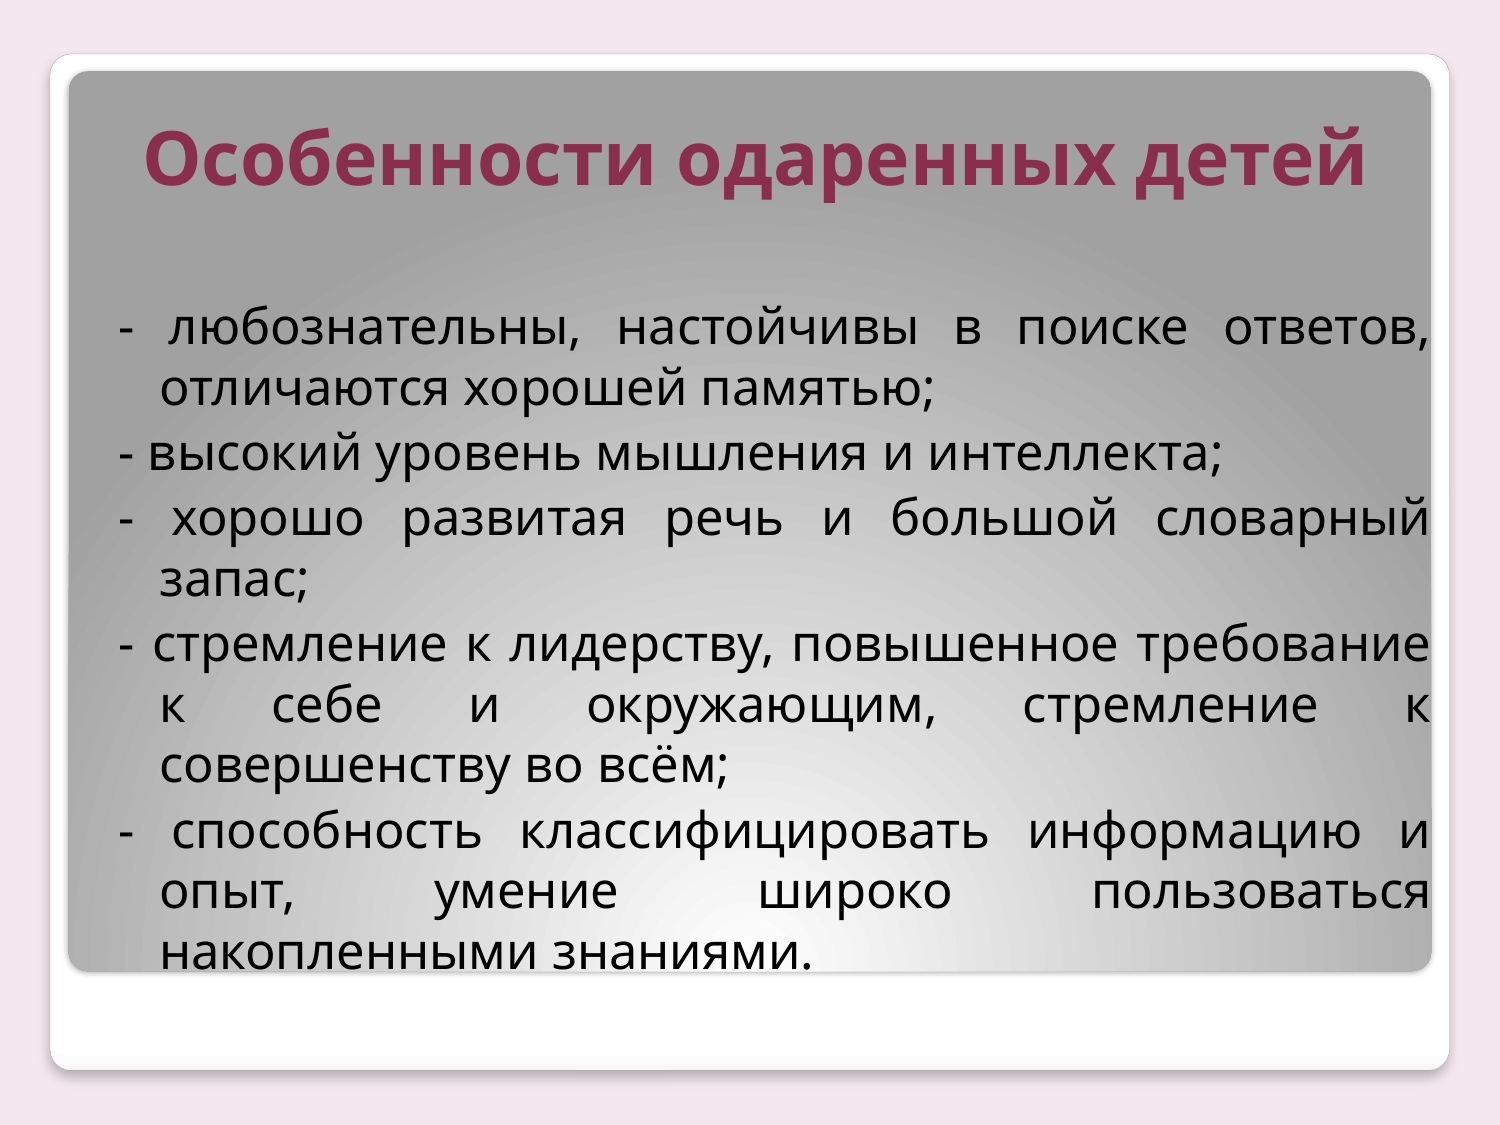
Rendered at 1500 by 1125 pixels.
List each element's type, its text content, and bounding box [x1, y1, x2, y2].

title Особенности одаренных детей [88, 78, 1424, 209]
list - любознательны, настойчивы в поиске ответов, отличаются хорошей памятью; - высокий уровень мышления и интеллекта; - хорошо развитая речь и большой словарный запас; - стремление к лидерству, повышенное требование к себе и окружающим, стремление к совершенству во всём; - способность классифицировать информацию и опыт, умение широко пользоваться накопленными знаниями. [88, 278, 1447, 988]
